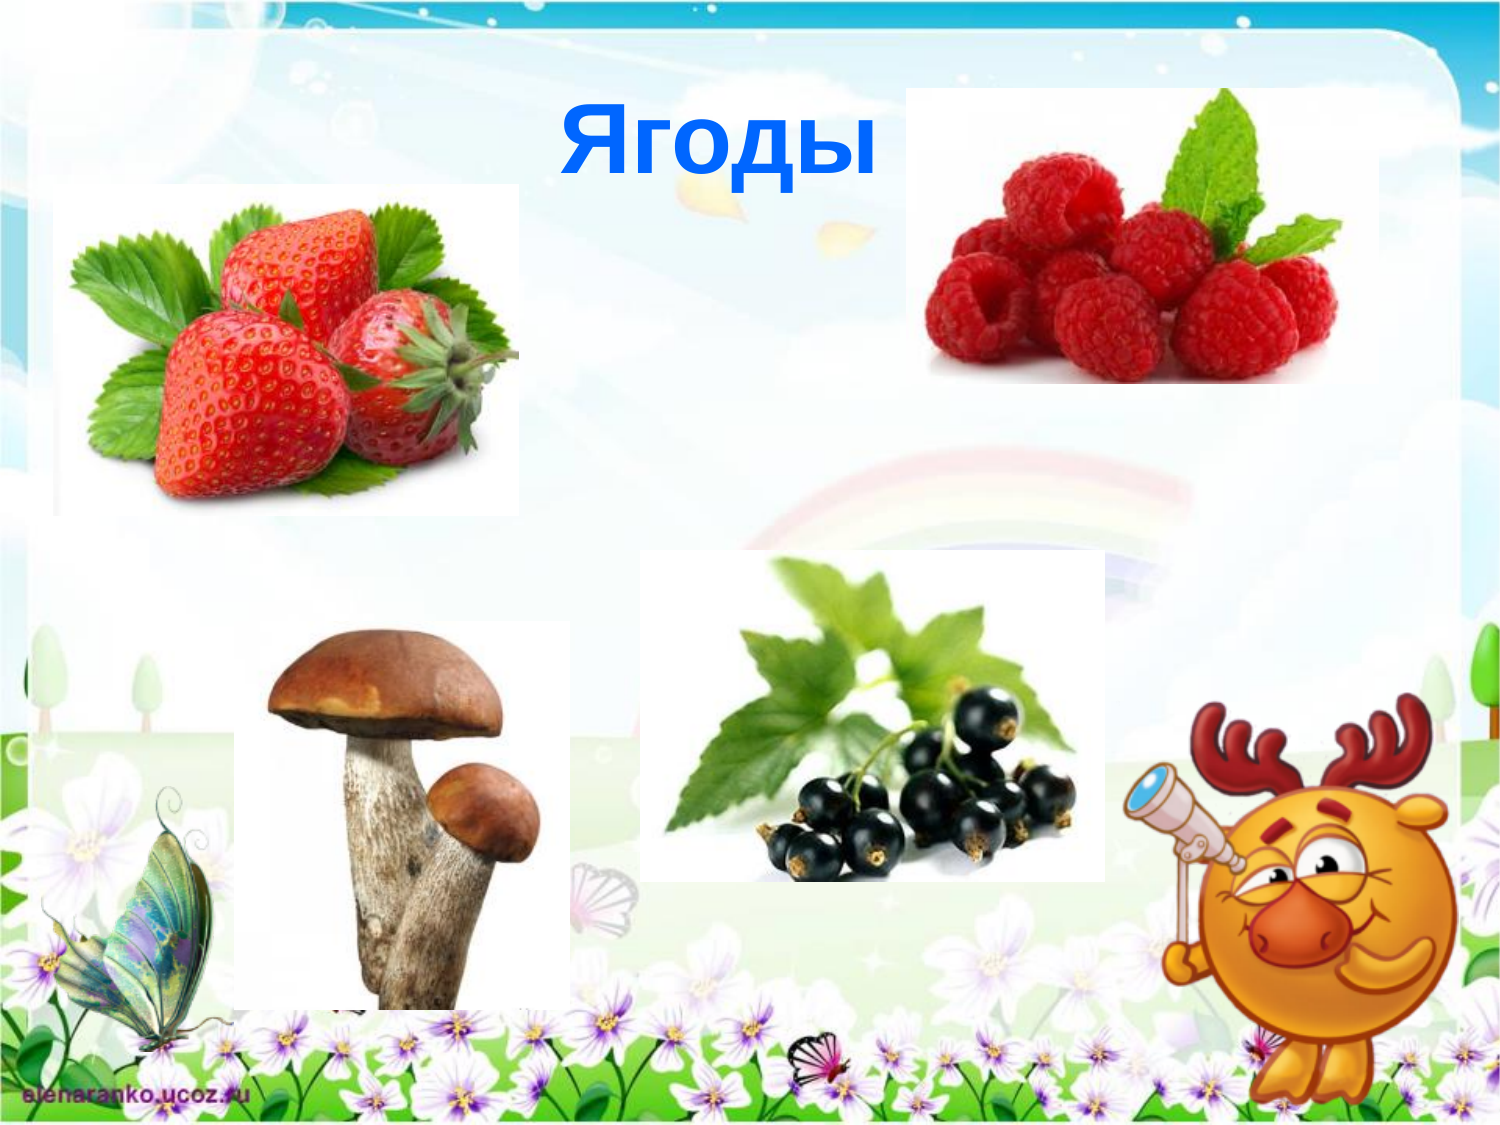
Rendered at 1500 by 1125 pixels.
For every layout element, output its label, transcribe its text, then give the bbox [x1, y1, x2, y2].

text_box Ягоды [544, 66, 896, 202]
picture [0, 0, 1500, 1125]
